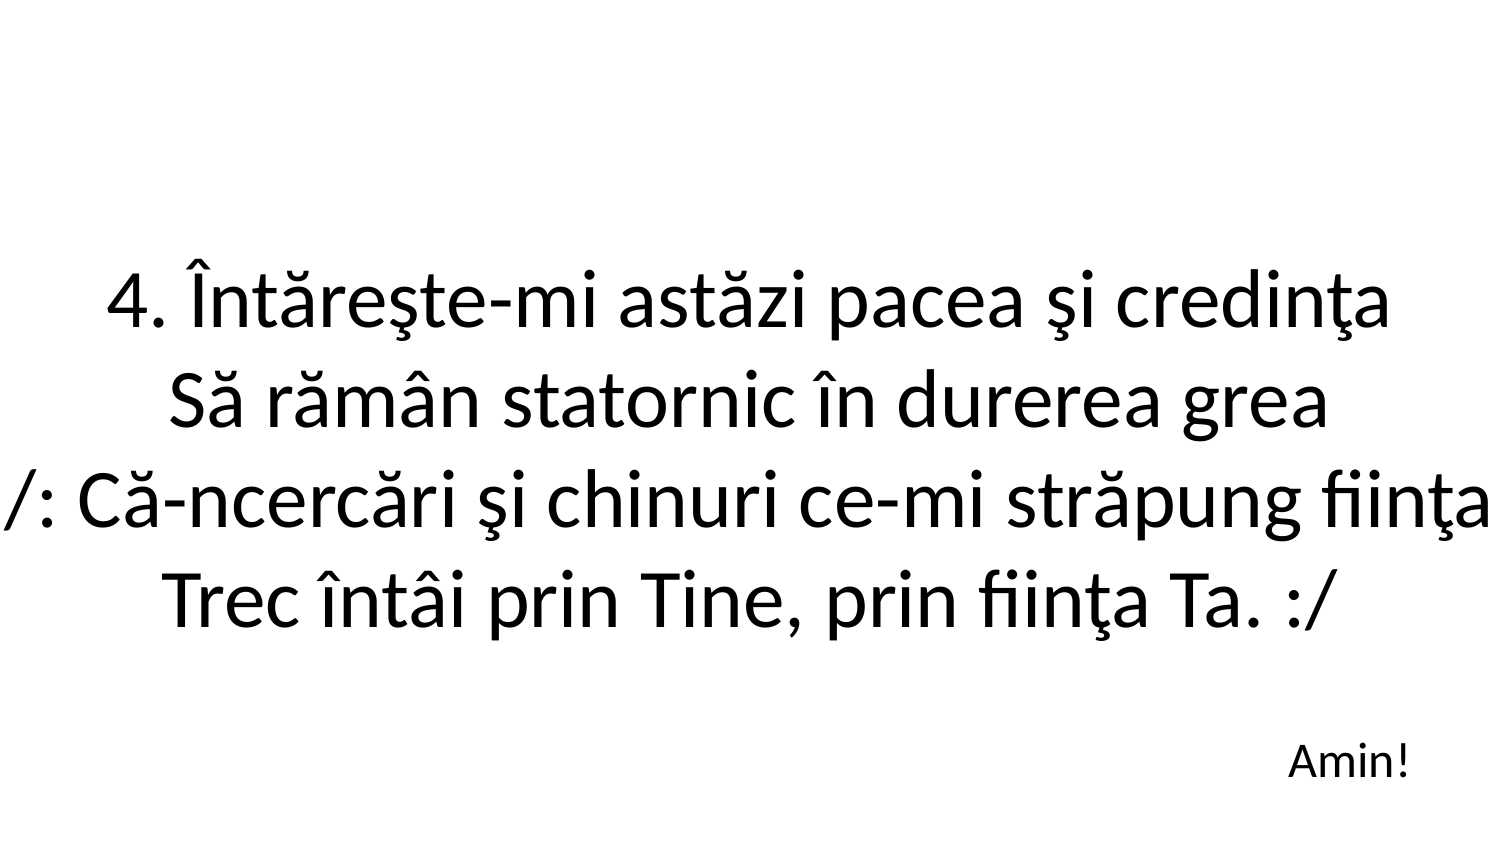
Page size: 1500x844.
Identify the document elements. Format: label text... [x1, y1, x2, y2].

text_box Amin! [1273, 674, 1427, 795]
text_box 4. Întăreşte-mi astăzi pacea şi credinţa Să rămân statornic în durerea grea /: Că-ncercări şi chinuri ce-mi străpung fiinţa Trec întâi prin Tine, prin fiinţa Ta. :/ [0, 192, 1500, 652]
